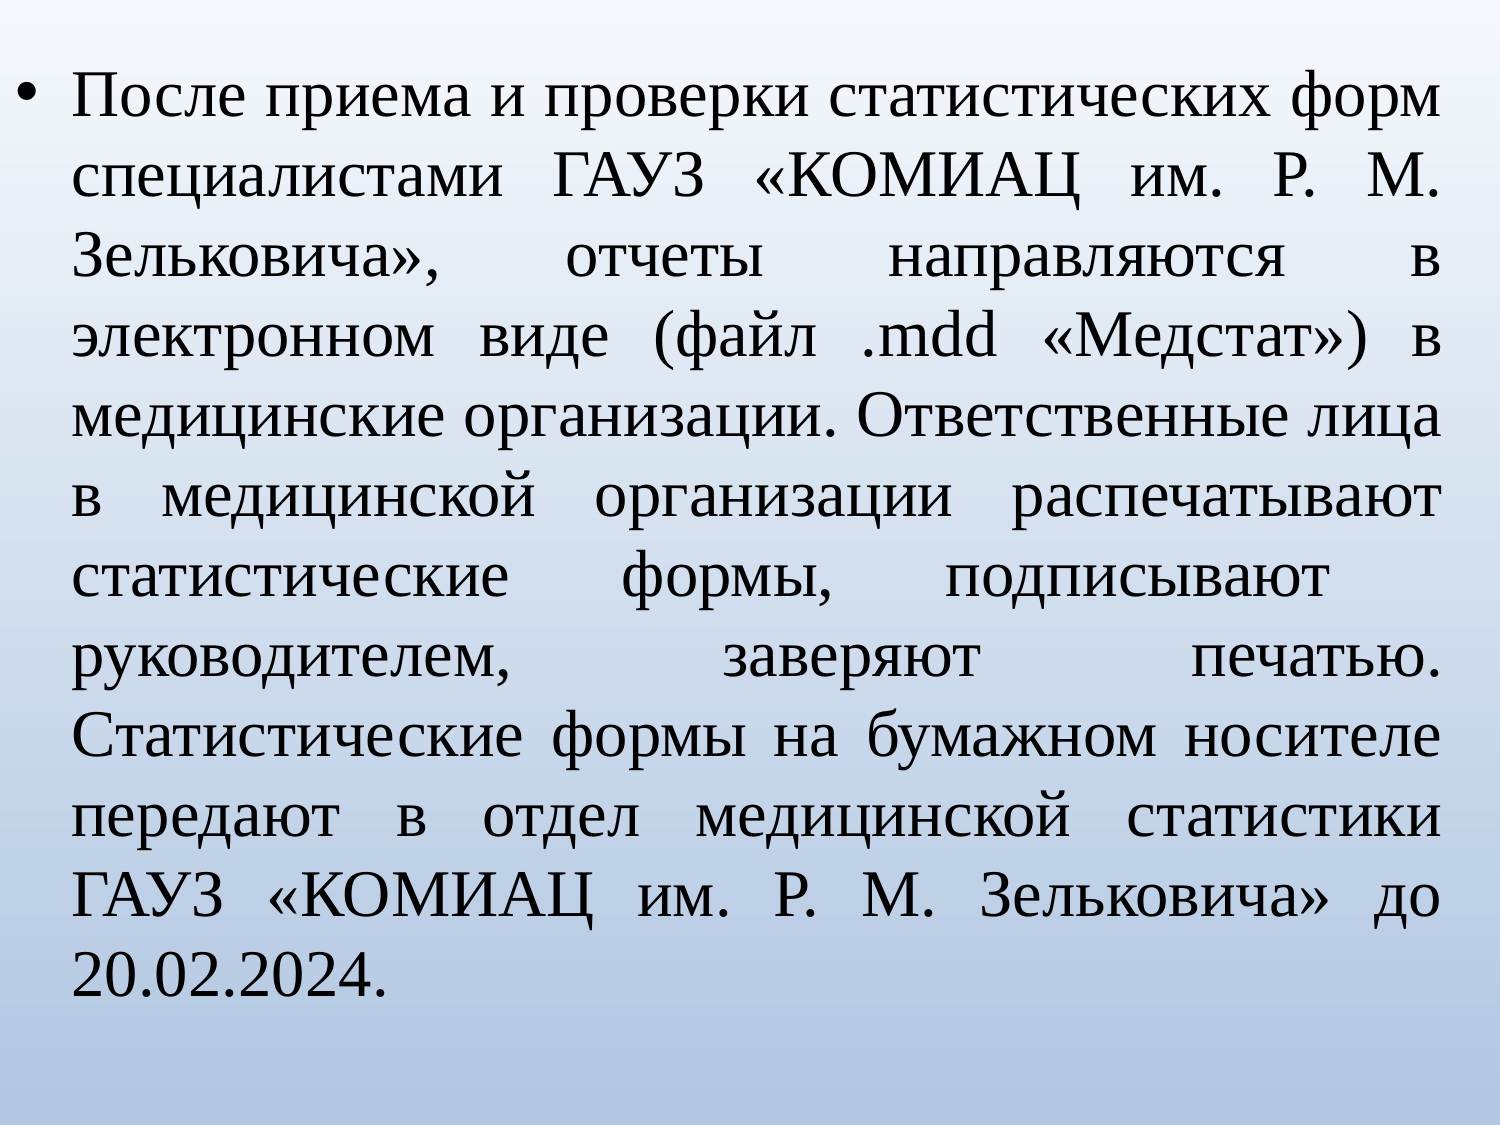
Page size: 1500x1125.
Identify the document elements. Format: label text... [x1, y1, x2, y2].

list После приема и проверки статистических форм специалистами ГАУЗ «КОМИАЦ им. Р. М. Зельковича», отчеты направляются в электронном виде (файл .mdd «Медстат») в медицинские организации. Ответственные лица в медицинской организации распечатывают статистические формы, подписывают руководителем, заверяют печатью. Статистические формы на бумажном носителе передают в отдел медицинской статистики ГАУЗ «КОМИАЦ им. Р. М. Зельковича» до 20.02.2024. [0, 42, 1459, 1006]
